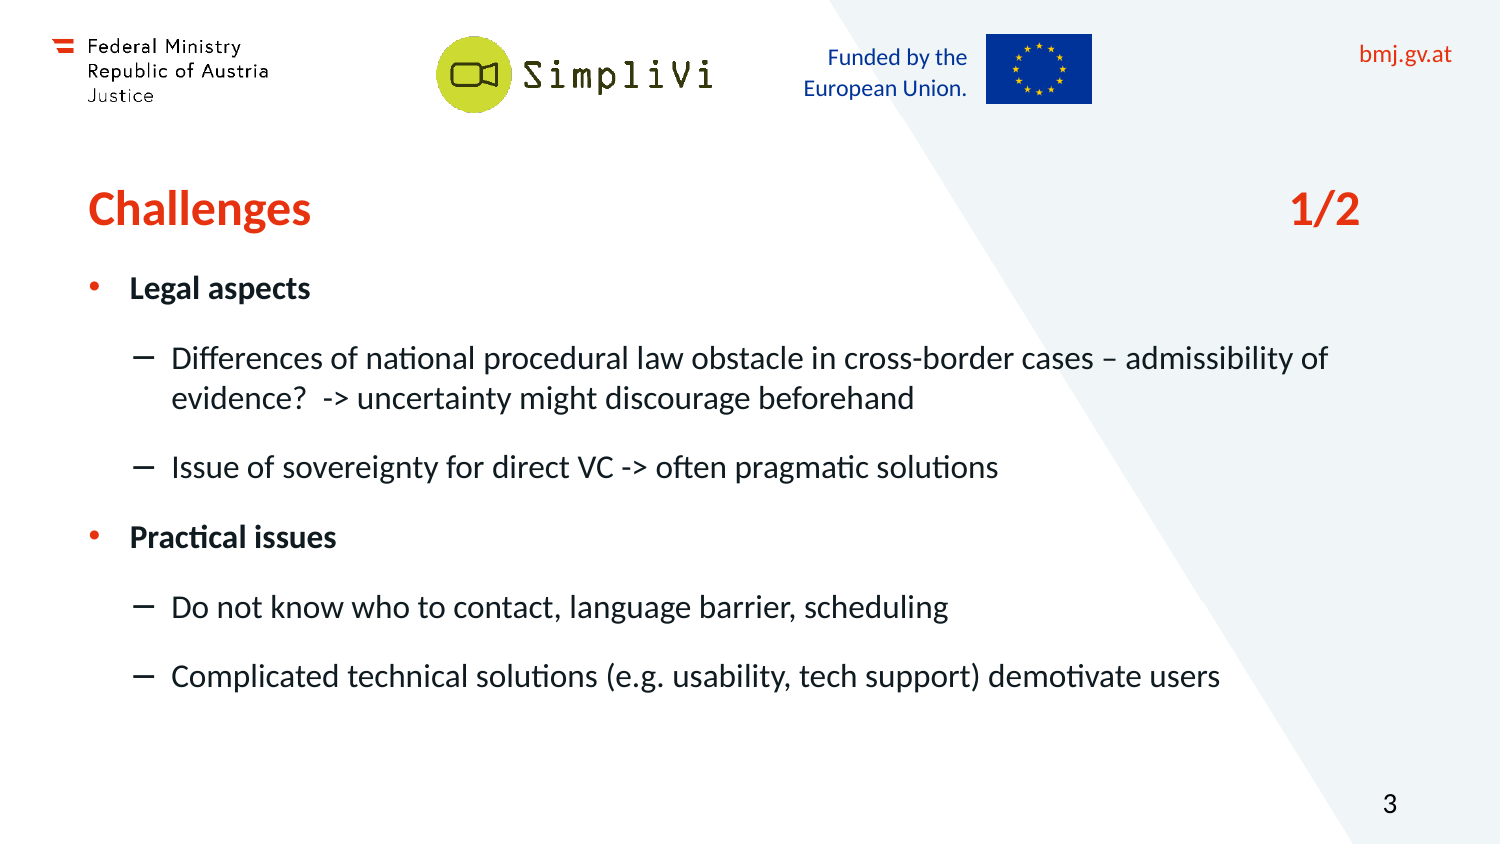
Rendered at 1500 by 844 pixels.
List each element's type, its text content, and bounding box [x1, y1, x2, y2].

slide_number 3 [1263, 785, 1398, 819]
list Legal aspects Differences of national procedural law obstacle in cross-border cases – admissibility of evidence? -> uncertainty might discourage beforehand Issue of sovereignty for direct VC -> often pragmatic solutions Practical issues Do not know who to contact, language barrier, scheduling Complicated technical solutions (e.g. usability, tech support) demotivate users [88, 266, 1398, 756]
title Challenges 1/2 [88, 173, 1398, 266]
picture [0, 0, 1500, 844]
